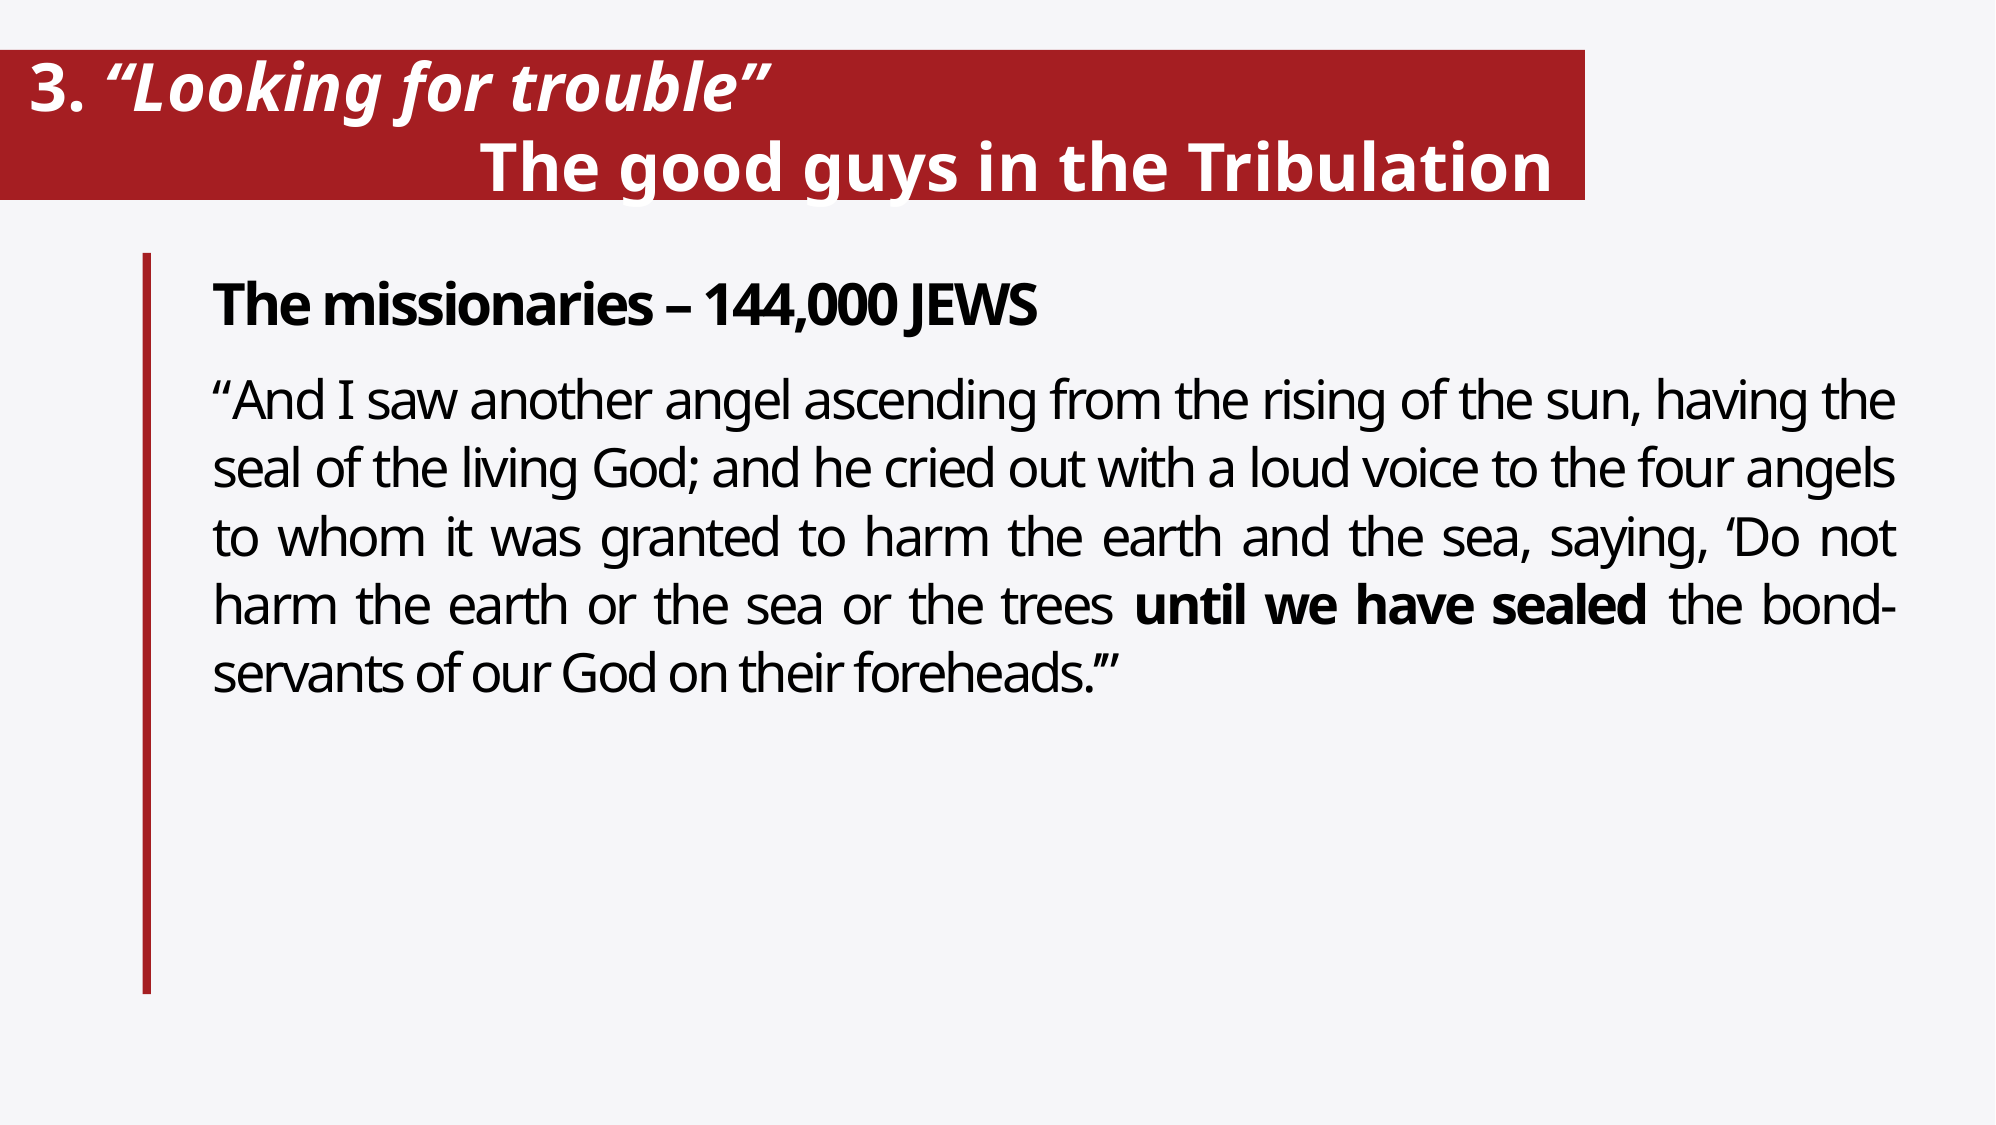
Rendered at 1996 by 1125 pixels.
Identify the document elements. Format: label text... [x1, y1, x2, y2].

title 3. “Looking for trouble” The good guys in the Tribulation [14, 62, 1810, 188]
subtitle The missionaries – 144,000 JEWS “And I saw another angel ascending from the rising of the sun, having the seal of the living God; and he cried out with a loud voice to the four angels to whom it was granted to harm the earth and the sea, saying, ‘Do not harm the earth or the sea or the trees until we have sealed the bond-servants of our God on their foreheads.’” [197, 249, 1910, 1000]
